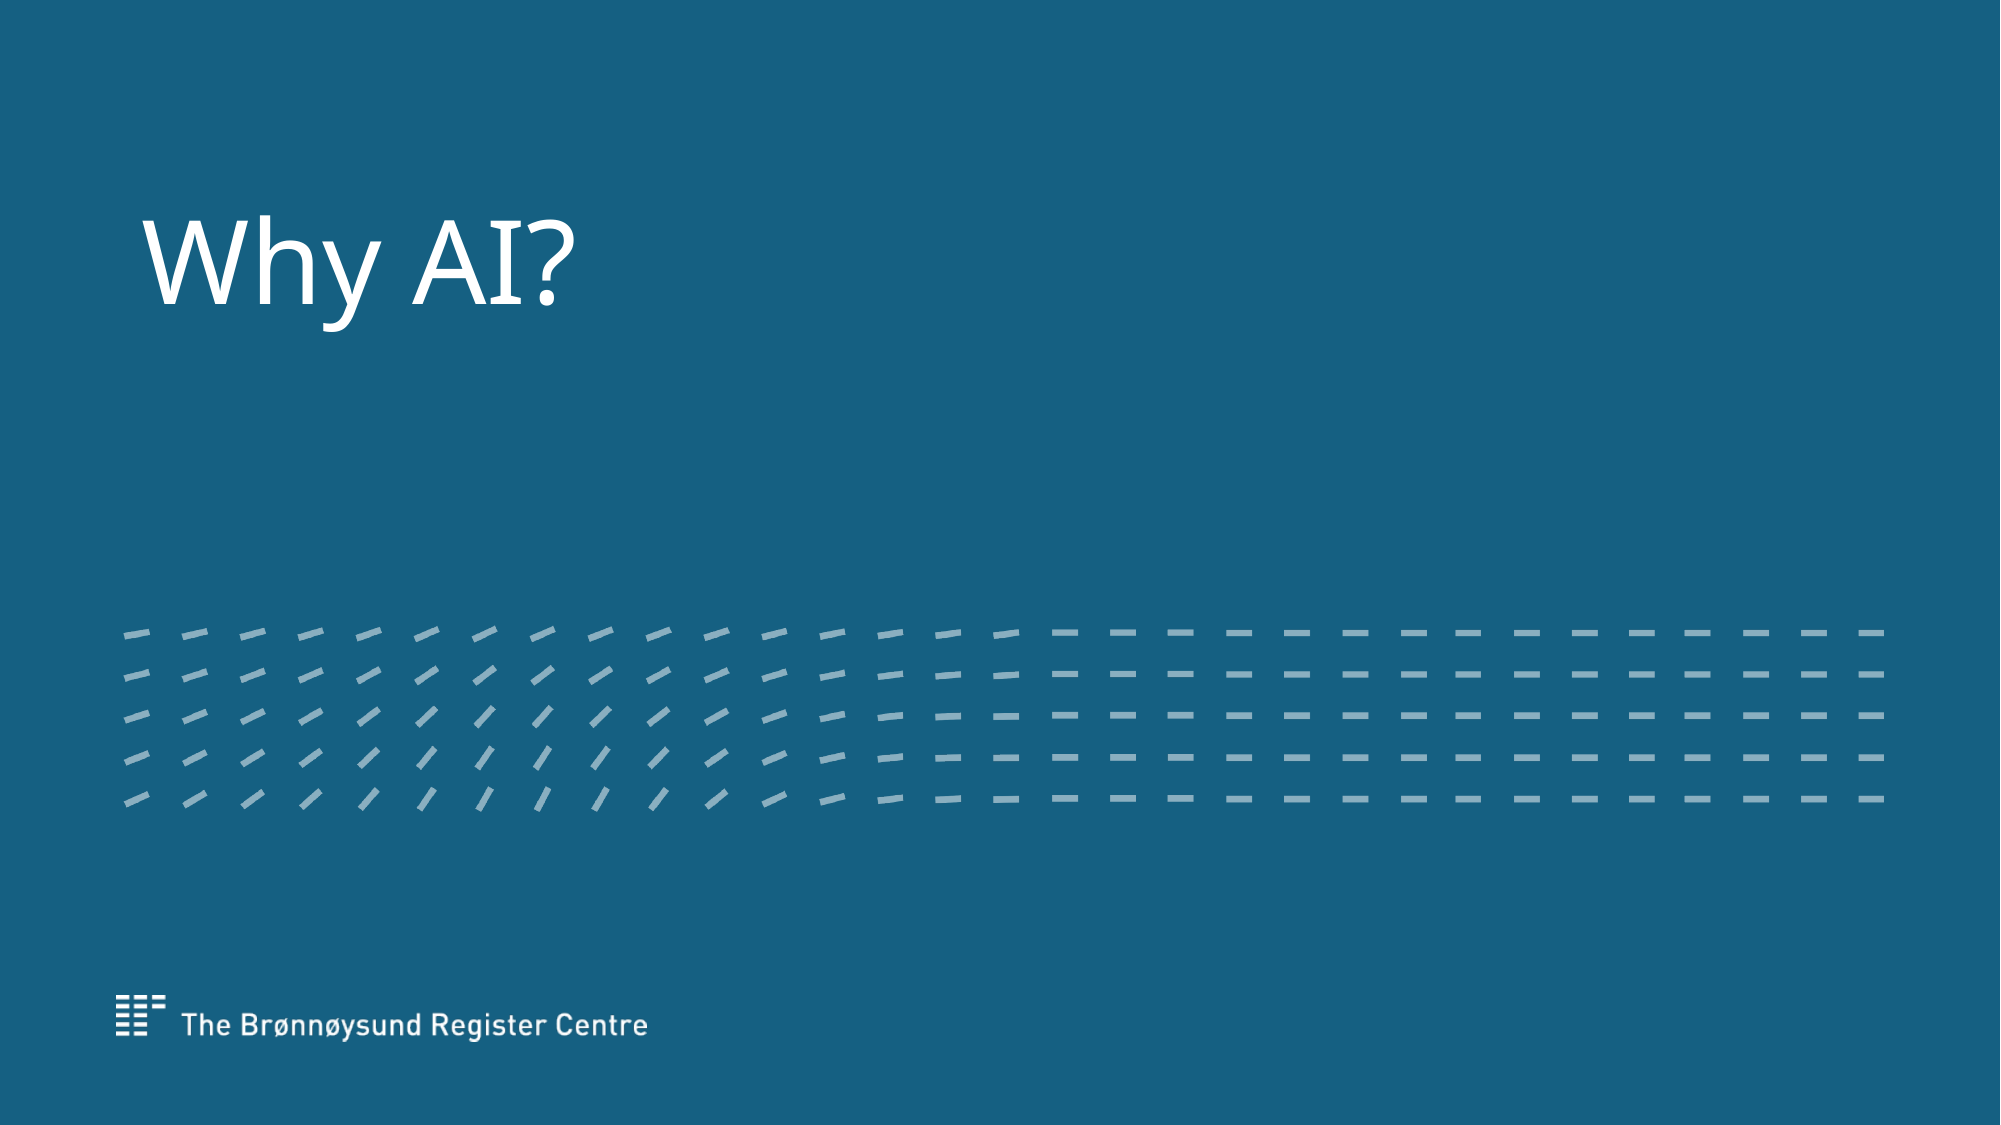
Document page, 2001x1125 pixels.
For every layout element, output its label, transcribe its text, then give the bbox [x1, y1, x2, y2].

picture [123, 625, 1884, 812]
picture [116, 995, 647, 1042]
title Why AI? [126, 196, 1627, 452]
